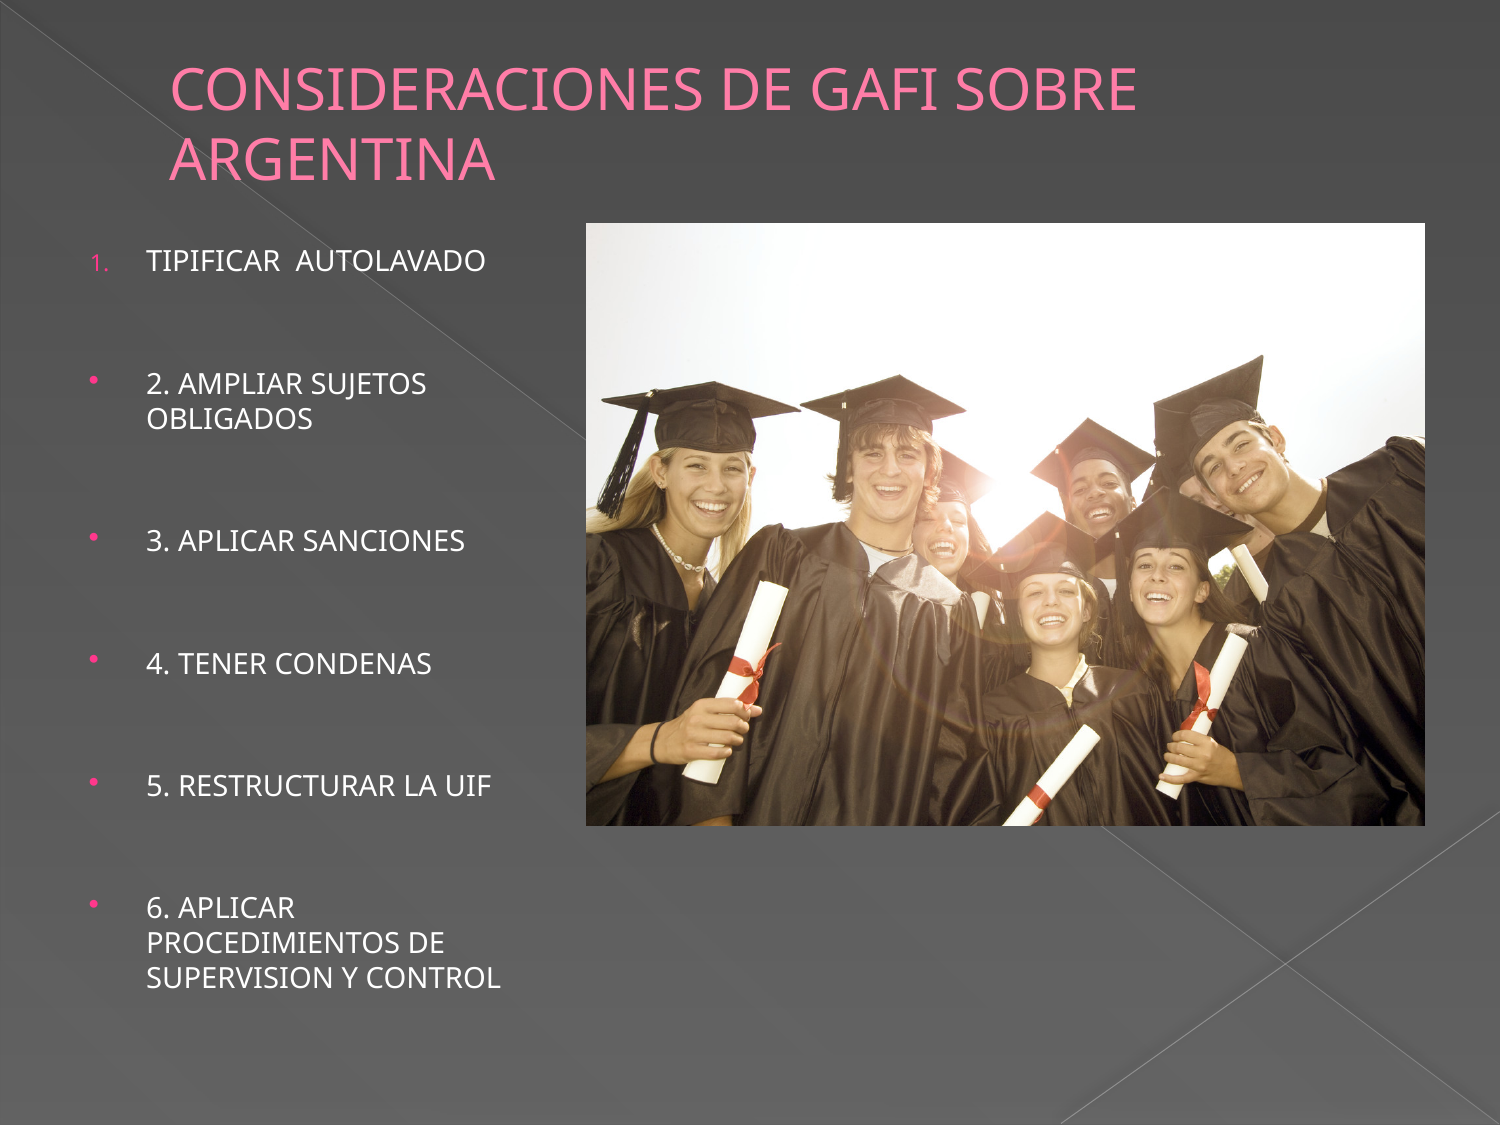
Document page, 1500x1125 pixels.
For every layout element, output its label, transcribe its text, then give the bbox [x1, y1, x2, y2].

picture [586, 223, 1426, 826]
text_box TIPIFICAR AUTOLAVADO 2. AMPLIAR SUJETOS OBLIGADOS 3. APLICAR SANCIONES 4. TENER CONDENAS 5. RESTRUCTURAR LA UIF 6. APLICAR PROCEDIMIENTOS DE SUPERVISION Y CONTROL [74, 235, 569, 1005]
text_box CONSIDERACIONES DE GAFI SOBRE ARGENTINA [75, 44, 1341, 236]
